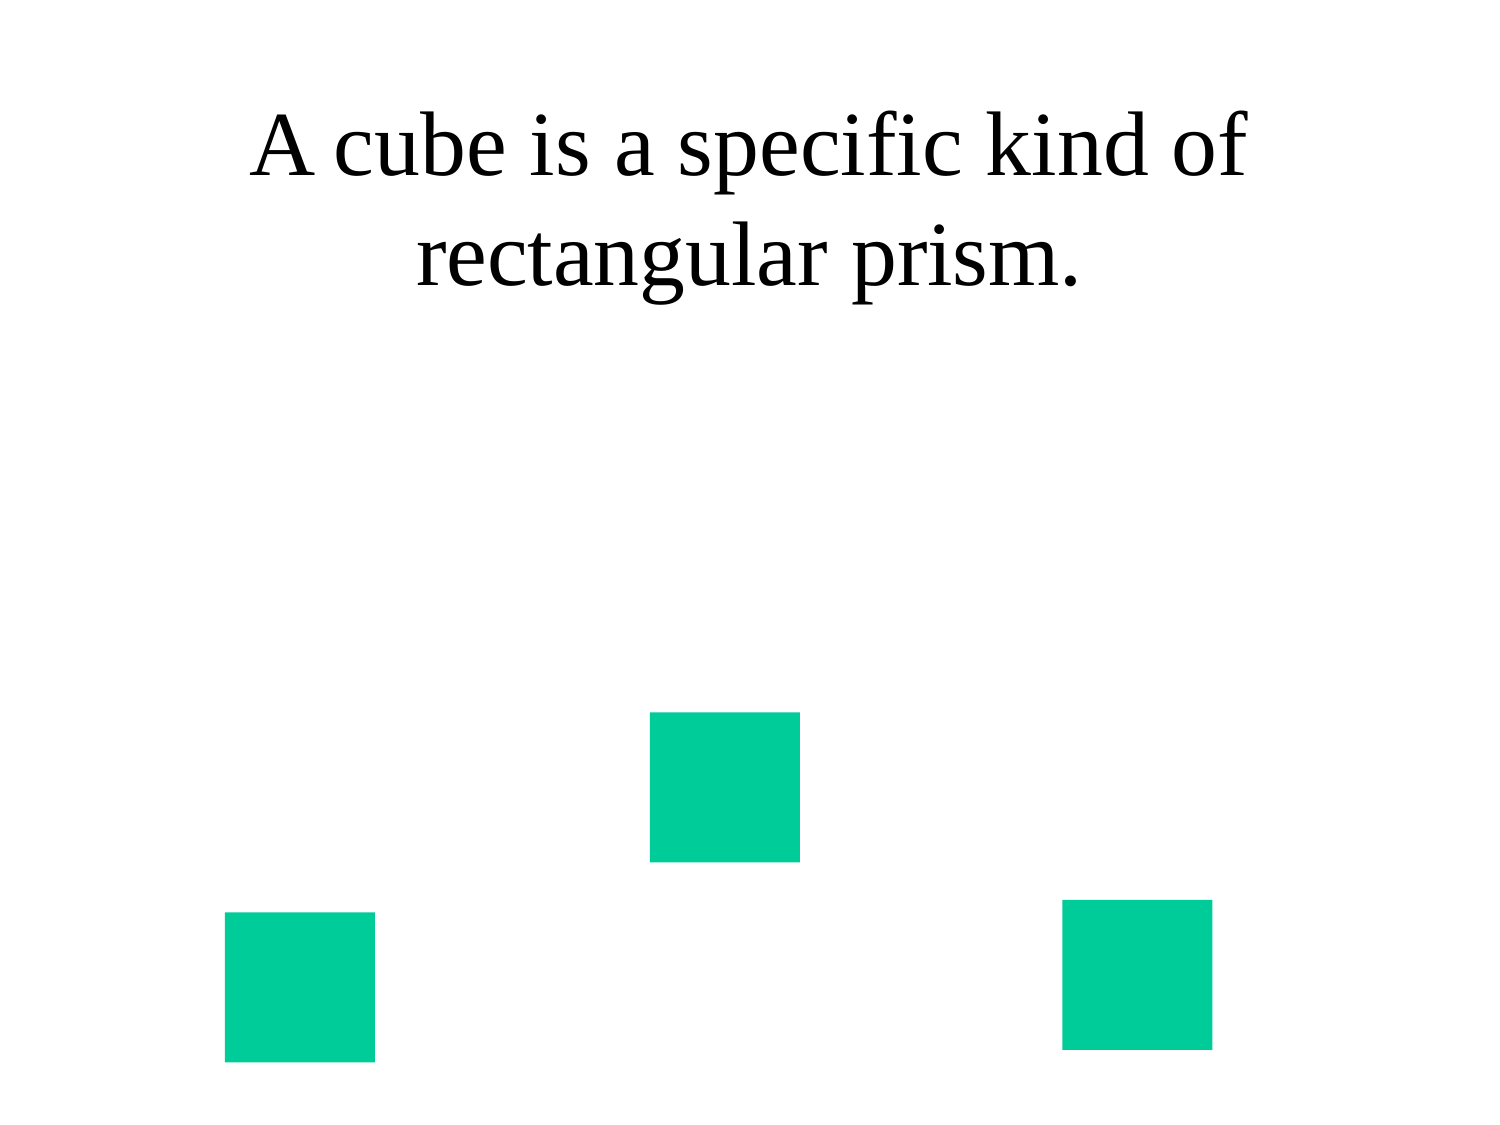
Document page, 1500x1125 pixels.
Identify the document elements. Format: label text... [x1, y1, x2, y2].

title A cube is a specific kind of rectangular prism. [112, 99, 1388, 288]
text_box [649, 712, 800, 863]
text_box [224, 912, 375, 1063]
text_box [1062, 899, 1213, 1050]
